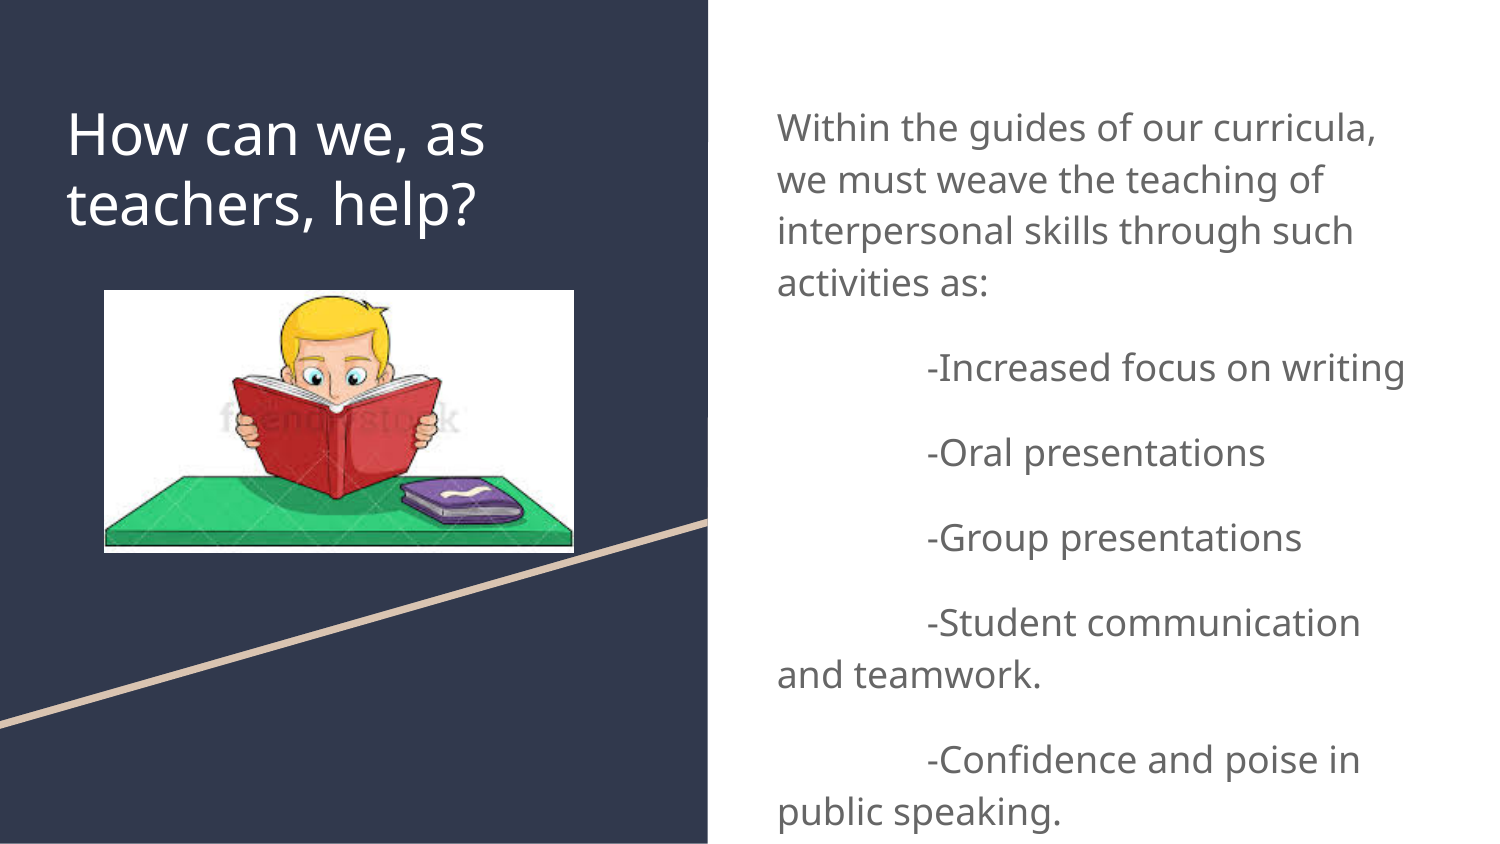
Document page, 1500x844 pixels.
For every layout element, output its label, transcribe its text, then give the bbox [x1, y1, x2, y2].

title How can we, as teachers, help? [51, 82, 660, 494]
picture [104, 290, 574, 554]
list Within the guides of our curricula, we must weave the teaching of interpersonal skills through such activities as: -Increased focus on writing -Oral presentations -Group presentations -Student communication and teamwork. -Confidence and poise in public speaking. [761, 82, 1446, 755]
